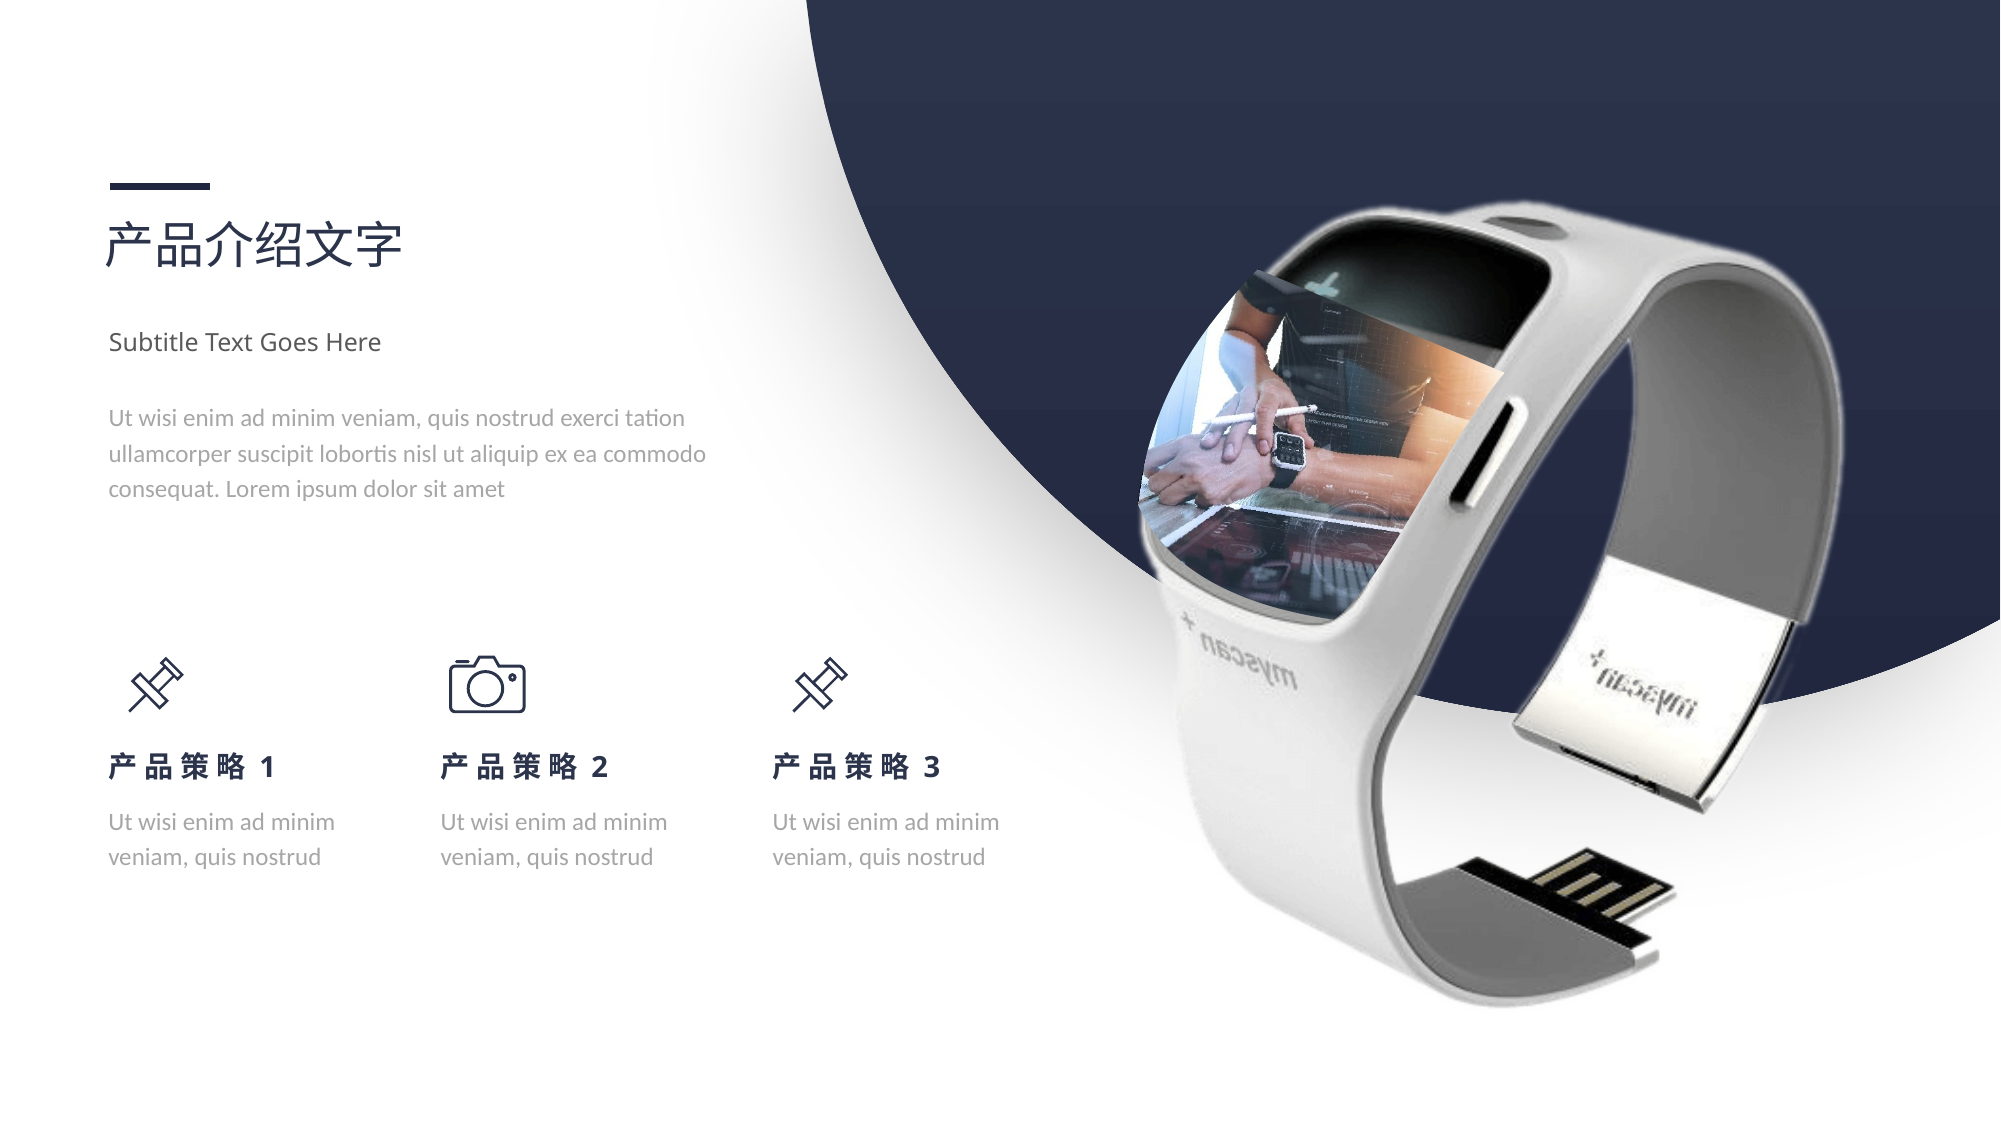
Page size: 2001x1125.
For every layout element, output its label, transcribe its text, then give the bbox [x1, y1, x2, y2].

text_box Ut wisi enim ad minim veniam, quis nostrud [757, 791, 1036, 879]
picture [1123, 136, 1882, 1096]
text_box Ut wisi enim ad minim veniam, quis nostrud exerci tation ullamcorper suscipit lobortis nisl ut aliquip ex ea commodo consequat. Lorem ipsum dolor sit amet [93, 387, 758, 511]
text_box Subtitle Text Goes Here [94, 319, 525, 364]
text_box [128, 656, 184, 713]
text_box Ut wisi enim ad minim veniam, quis nostrud [93, 791, 372, 879]
text_box 产品介绍文字 [89, 206, 747, 281]
text_box 产 品 策 略 3 [757, 741, 1036, 791]
text_box [792, 656, 849, 713]
text_box Ut wisi enim ad minim veniam, quis nostrud [425, 791, 704, 879]
text_box 产 品 策 略 1 [93, 741, 372, 791]
text_box [449, 655, 526, 714]
text_box 产 品 策 略 2 [425, 741, 704, 791]
